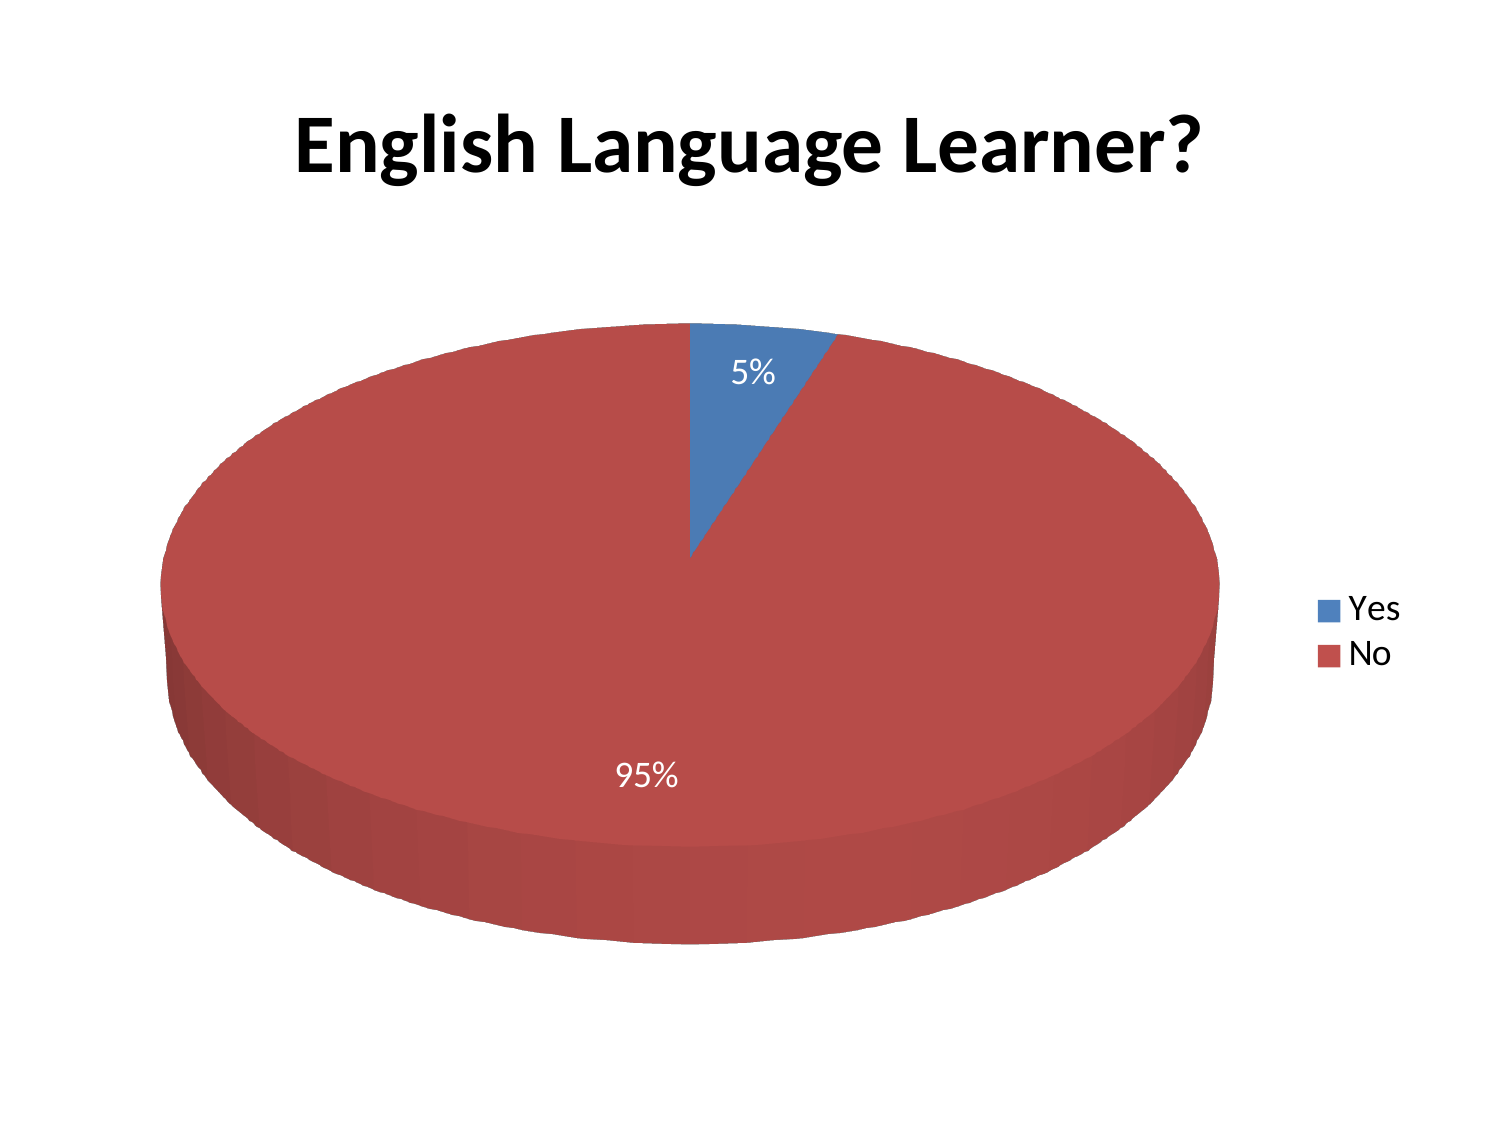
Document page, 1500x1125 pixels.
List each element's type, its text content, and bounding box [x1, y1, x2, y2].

title English Language Learner? [0, 45, 1500, 233]
chart [74, 262, 1426, 1006]
